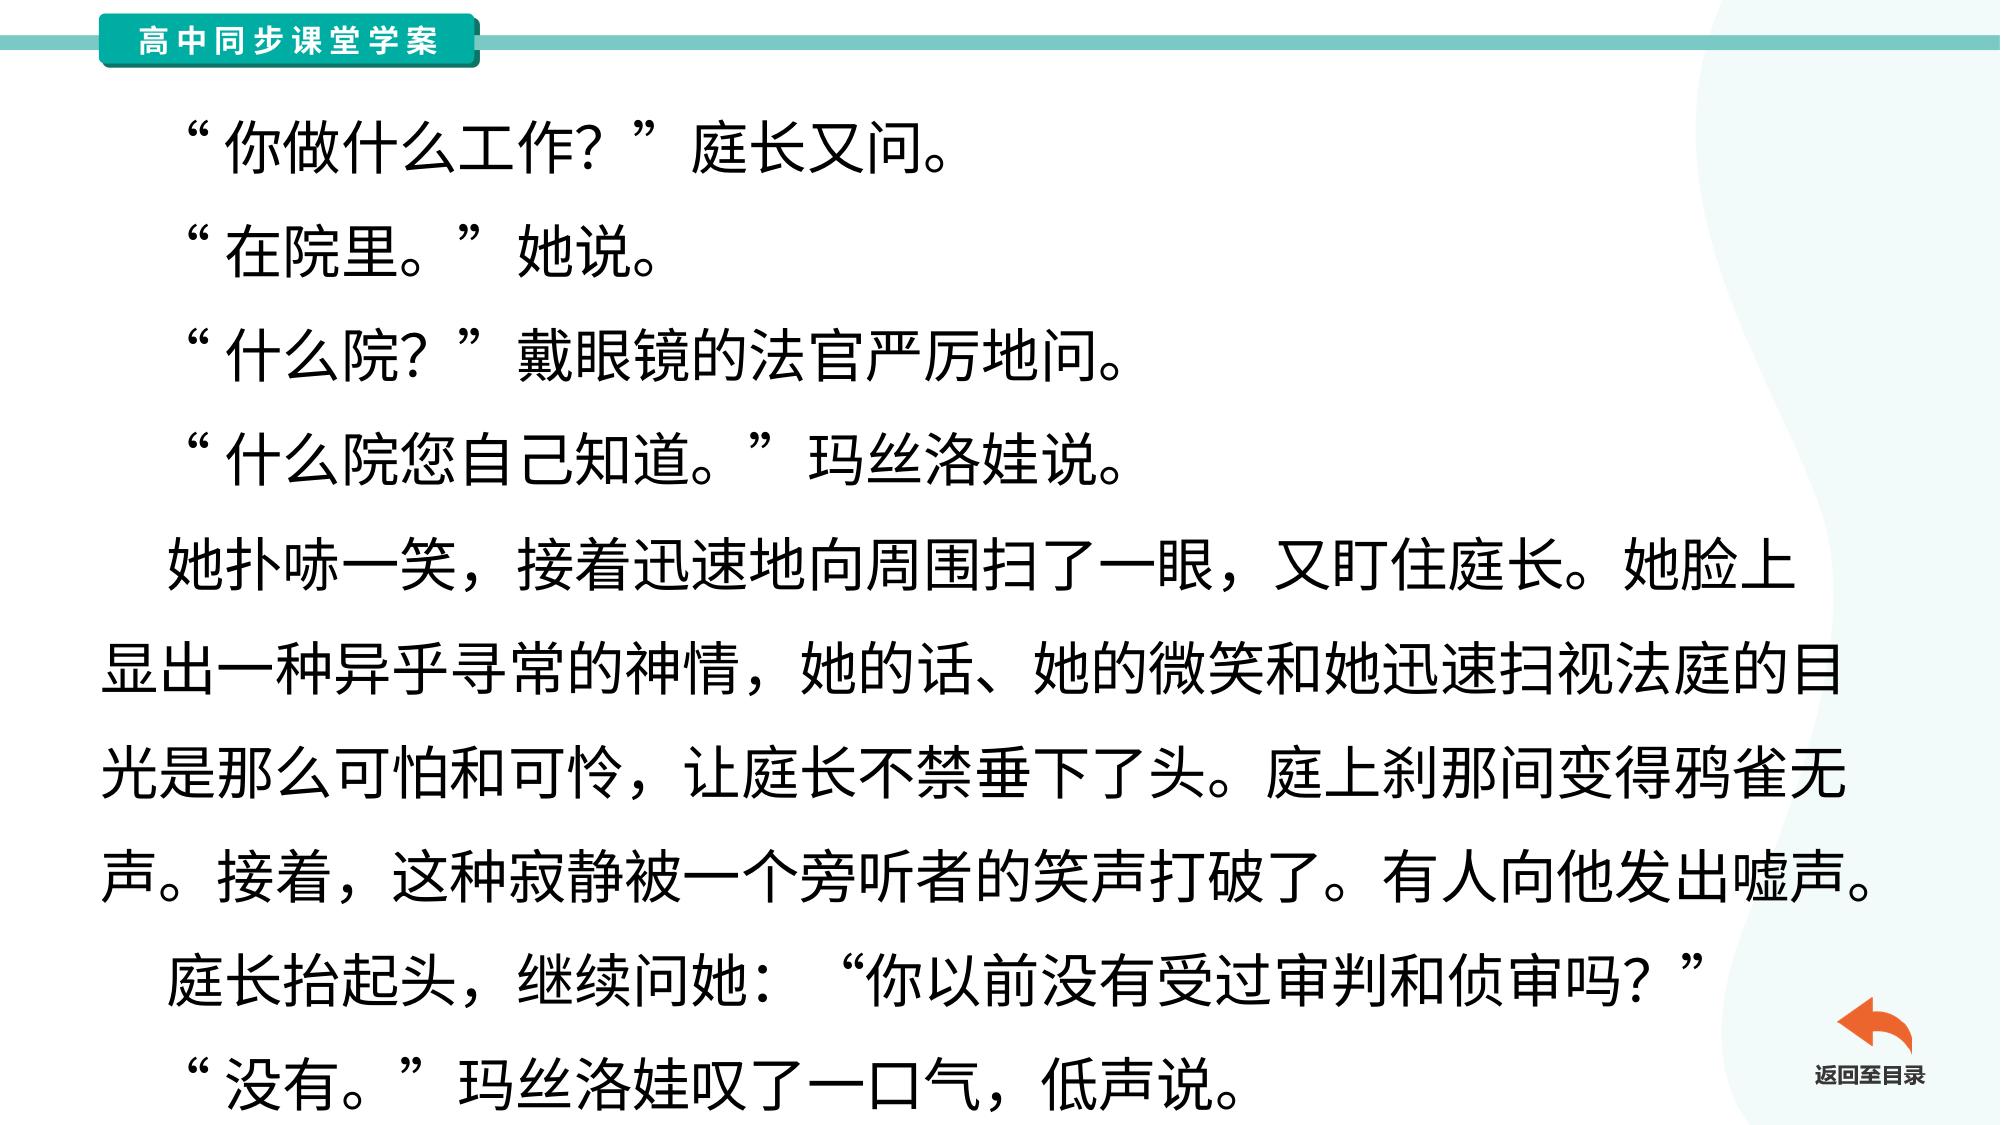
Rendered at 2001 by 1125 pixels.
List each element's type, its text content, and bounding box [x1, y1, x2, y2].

text_box “你做什么工作？”庭长又问。 “在院里。”她说。 “什么院？”戴眼镜的法官严厉地问。 “什么院您自己知道。”玛丝洛娃说。 她扑哧一笑，接着迅速地向周围扫了一眼，又盯住庭长。她脸上 显出一种异乎寻常的神情，她的话、她的微笑和她迅速扫视法庭的目 光是那么可怕和可怜，让庭长不禁垂下了头。庭上刹那间变得鸦雀无 声。接着，这种寂静被一个旁听者的笑声打破了。有人向他发出嘘声。 庭长抬起头，继续问她：“你以前没有受过审判和侦审吗？” “没有。”玛丝洛娃叹了一口气，低声说。 [100, 76, 1899, 1119]
picture [0, 0, 2000, 1125]
